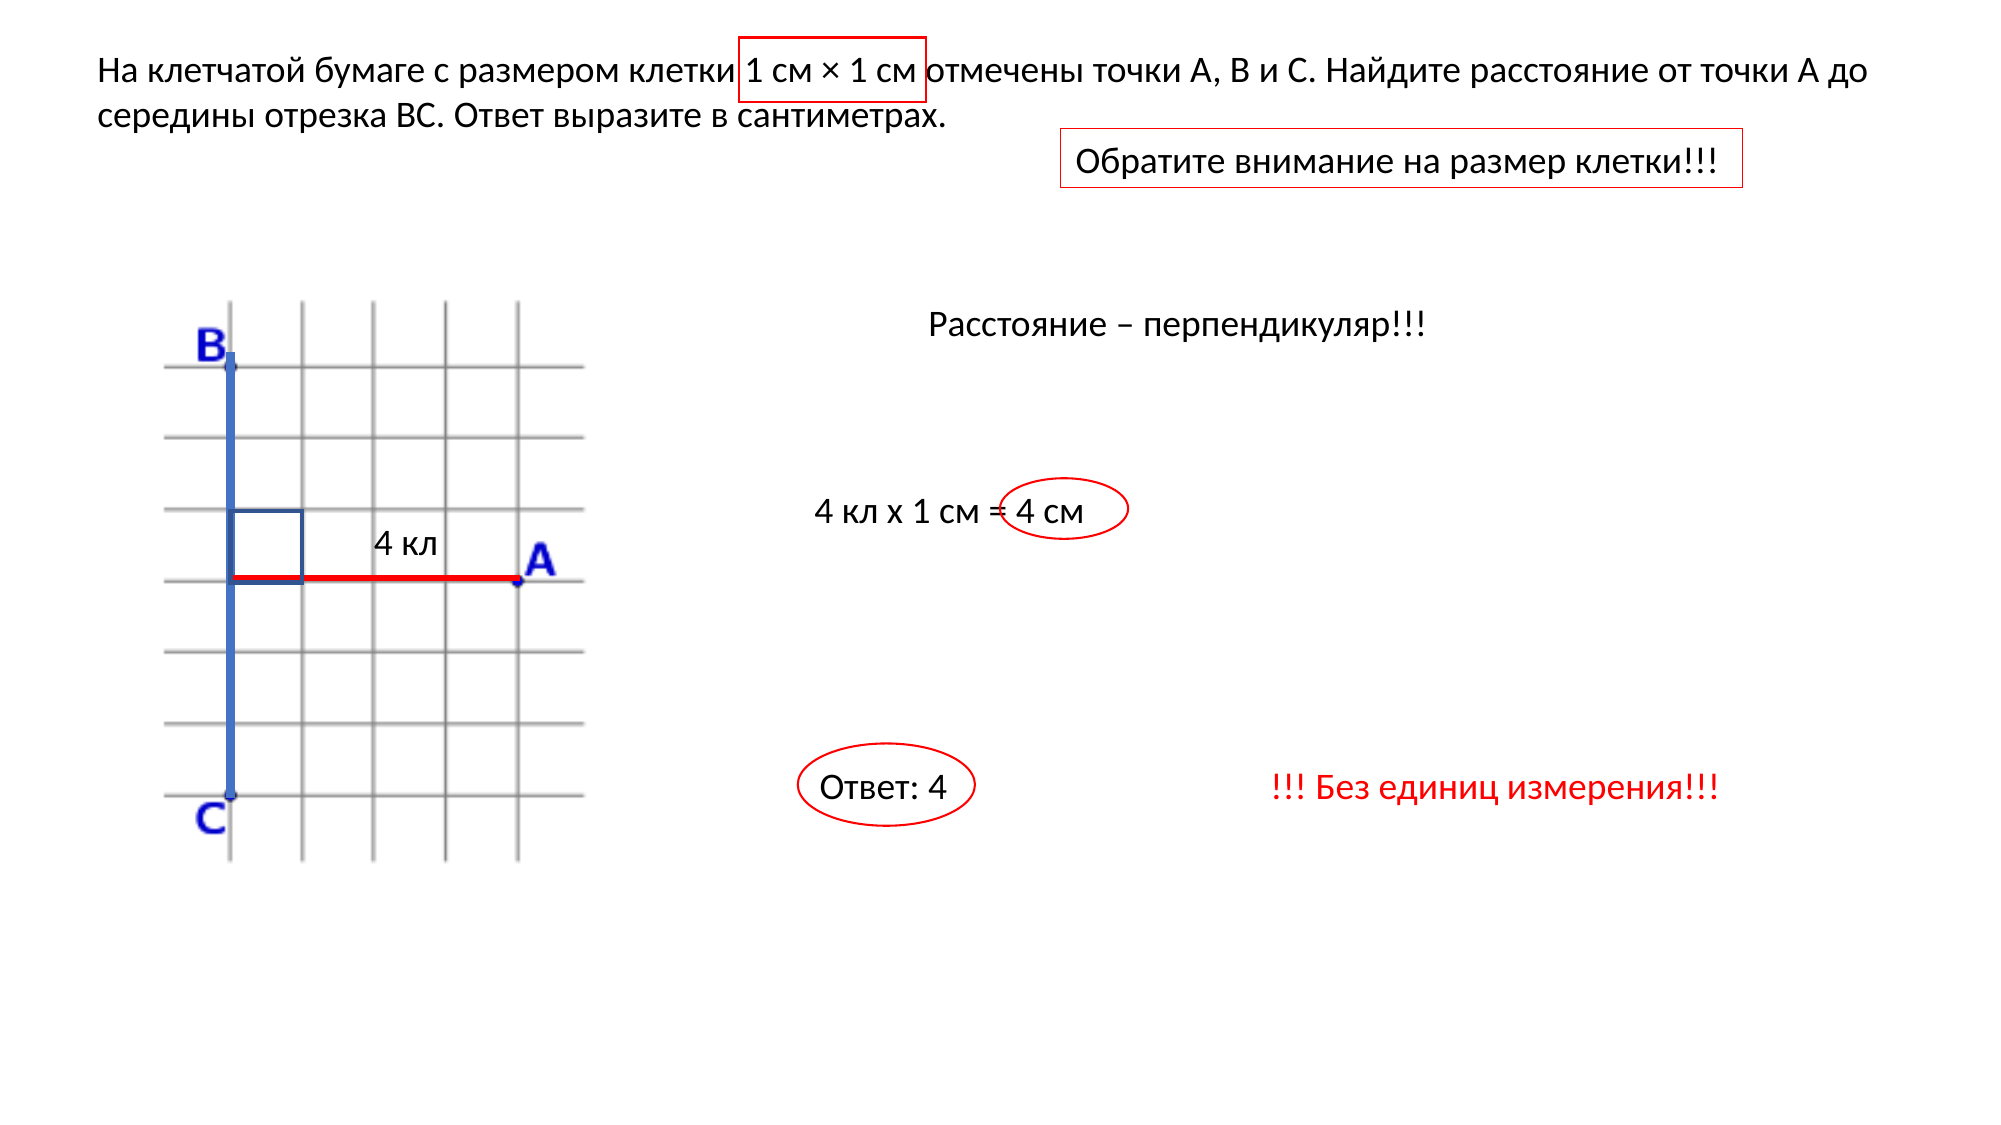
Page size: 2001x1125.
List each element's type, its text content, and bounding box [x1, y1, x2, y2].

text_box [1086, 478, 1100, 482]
text_box [796, 767, 804, 802]
text_box [824, 742, 949, 754]
text_box 4 кл х 1 см = 4 см [799, 478, 1042, 538]
text_box Расстояние – перпендикуляр!!! [913, 291, 1443, 351]
text_box Обратите внимание на размер клетки!!! [1060, 128, 1743, 188]
text_box Ответ: 4 !!! Без единиц измерения!!! [804, 754, 1736, 815]
picture [155, 289, 640, 876]
text_box На клетчатой бумаге с размером клетки 1 см × 1 см отмечены точки А, В и С. Найдите расстояние от точки А до середины отрезка ВС. Ответ выразите в сантиметрах. [82, 37, 1953, 143]
text_box [998, 477, 1130, 540]
text_box [824, 815, 949, 827]
text_box [738, 36, 927, 103]
